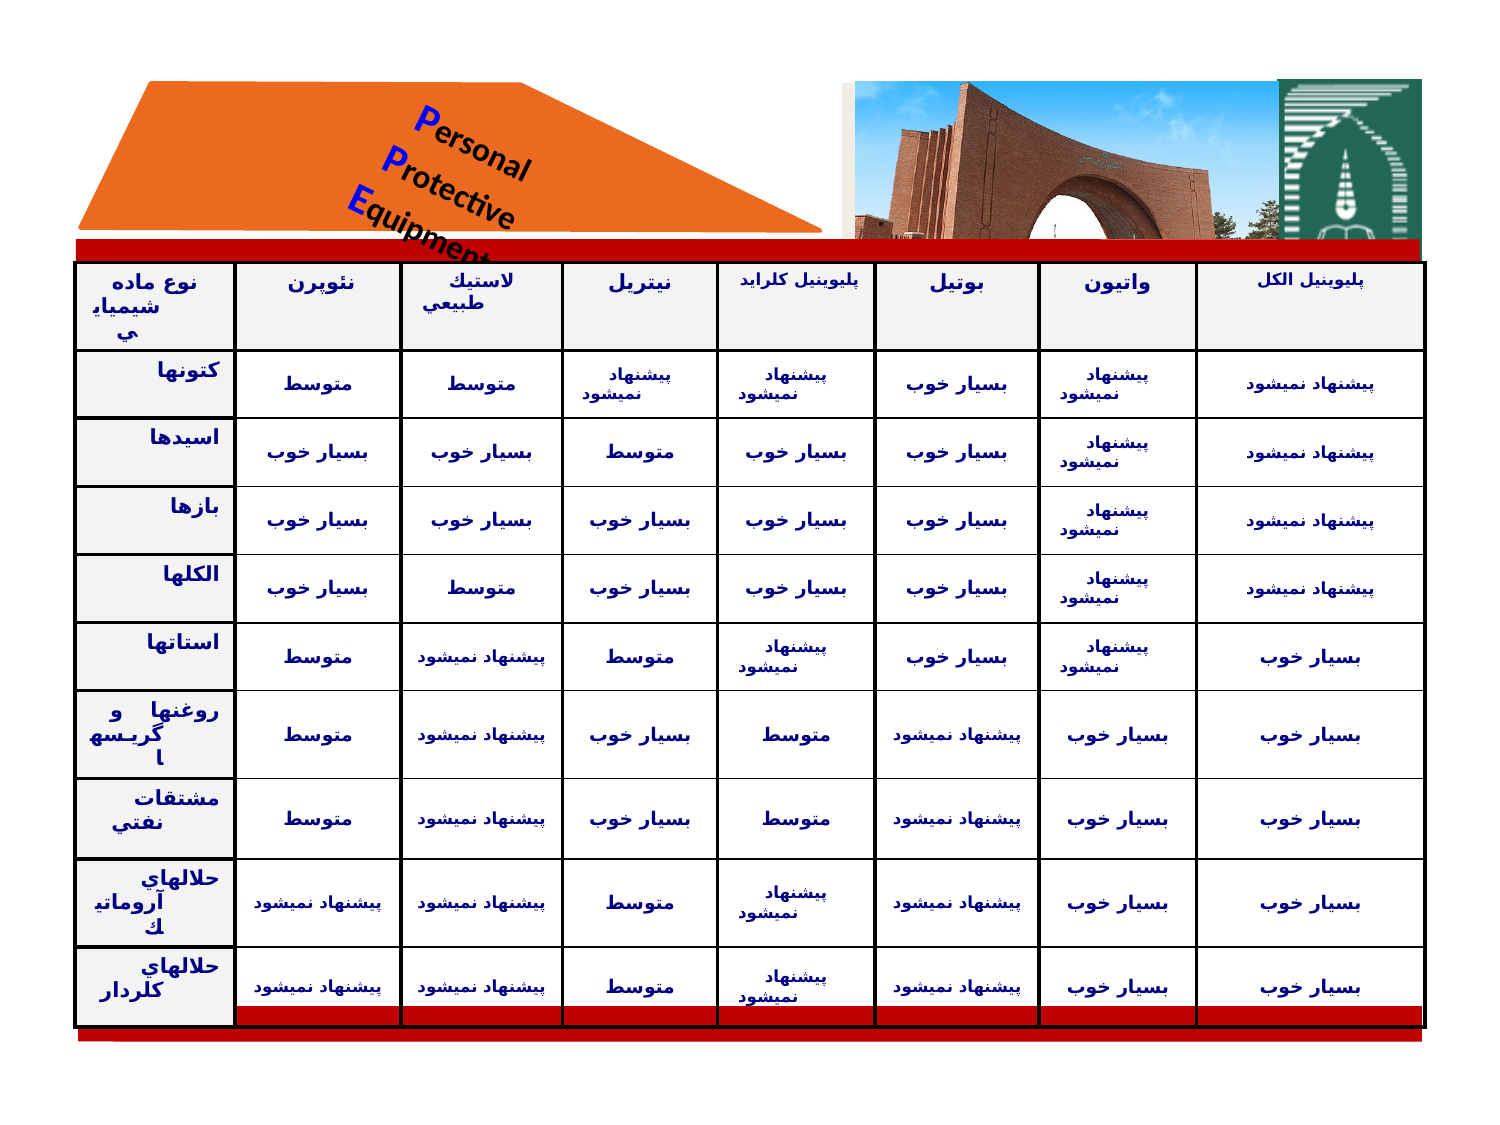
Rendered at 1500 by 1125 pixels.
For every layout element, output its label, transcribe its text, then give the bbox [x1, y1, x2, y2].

table_cell پيشنهاد نميشود [403, 948, 561, 1025]
table_cell بسيار خوب [1041, 948, 1195, 1025]
table_cell استاتها [77, 624, 233, 689]
table_cell پيشنهاد نميشود [403, 691, 561, 778]
table_cell بسيار خوب [564, 779, 716, 858]
table_cell پيشنهاد نميشود [403, 779, 561, 858]
picture [855, 79, 1422, 261]
table_cell پيشنهاد نميشود [877, 860, 1037, 946]
table_cell پيشنهاد نميشود [1198, 555, 1423, 622]
table_cell بسيار خوب [1198, 691, 1423, 778]
table_cell بسيار خوب [403, 487, 561, 554]
table_cell پيشنهاد نميشود [403, 624, 561, 690]
table_cell متوسط [237, 624, 399, 690]
table_cell متوسط [564, 624, 716, 690]
table_cell حلالهاي آروماتيك [77, 861, 233, 945]
table_cell بسيار خوب [1198, 624, 1423, 690]
table_cell بسيار خوب [719, 487, 873, 554]
table_cell متوسط [719, 779, 873, 858]
table_header نيتريل [564, 264, 716, 349]
table_cell متوسط [719, 691, 873, 778]
table_cell بسيار خوب [237, 487, 399, 554]
table_cell بسيار خوب [237, 419, 399, 486]
table_header نئوپرن [237, 264, 399, 349]
table_header نوع ماده شيميايي [77, 264, 233, 349]
table_cell بسيار خوب [877, 352, 1037, 417]
table_cell پيشنهاد نميشود [1041, 487, 1195, 554]
table_cell پيشنهاد نميشود [237, 860, 399, 946]
table_cell بسيار خوب [564, 555, 716, 622]
table_cell پيشنهاد نميشود [237, 948, 399, 1025]
table_cell متوسط [564, 948, 716, 1025]
table_cell پيشنهاد نميشود [719, 352, 873, 417]
table_cell بسيار خوب [1041, 691, 1195, 778]
table_cell پيشنهاد نميشود [564, 352, 716, 417]
table_cell پيشنهاد نميشود [719, 624, 873, 690]
table_cell روغنها و گريسها [77, 692, 233, 777]
table_cell بسيار خوب [403, 419, 561, 486]
table_cell بسيار خوب [719, 419, 873, 486]
table_cell پيشنهاد نميشود [1198, 487, 1423, 554]
table_cell متوسط [237, 691, 399, 778]
table_cell مشتقات نفتي [77, 780, 233, 857]
table_cell الكلها [77, 556, 233, 621]
table_header پلي­وينيل الكل [1198, 264, 1423, 349]
table_header واتيون [1041, 264, 1195, 349]
table_cell بسيار خوب [877, 624, 1037, 690]
table_cell بسيار خوب [1198, 779, 1423, 858]
table_header پلي­وينيل كلرايد [719, 264, 873, 349]
table_cell اسيدها [77, 420, 233, 485]
table_cell بسيار خوب [1198, 948, 1423, 1025]
table_cell پيشنهاد نميشود [1198, 419, 1423, 486]
table_cell بسيار خوب [237, 555, 399, 622]
table_cell پيشنهاد نميشود [1198, 352, 1423, 417]
table_cell پيشنهاد نميشود [877, 691, 1037, 778]
table_cell بسيار خوب [877, 419, 1037, 486]
table_cell كتونها [77, 352, 233, 416]
table_cell بسيار خوب [1198, 860, 1423, 946]
table_cell بسيار خوب [1041, 860, 1195, 946]
table_cell پيشنهاد نميشود [719, 860, 873, 946]
table_cell پيشنهاد نميشود [877, 948, 1037, 1025]
table_cell بسيار خوب [1041, 779, 1195, 858]
table_cell پيشنهاد نميشود [403, 860, 561, 946]
table_cell پيشنهاد نميشود [1041, 352, 1195, 417]
table_cell بسيار خوب [877, 487, 1037, 554]
table_cell متوسط [564, 419, 716, 486]
table_cell بسيار خوب [564, 691, 716, 778]
table_cell بسيار خوب [877, 555, 1037, 622]
table_cell بسيار خوب [719, 555, 873, 622]
table_header لاستيك طبيعي [403, 264, 561, 349]
table_cell متوسط [403, 352, 561, 417]
table_cell پيشنهاد نميشود [877, 779, 1037, 858]
table_cell حلالهاي كلردار [77, 949, 233, 1025]
table_cell متوسط [237, 352, 399, 417]
table_cell بسيار خوب [564, 487, 716, 554]
table_cell پيشنهاد نميشود [1041, 419, 1195, 486]
table_header بوتيل [877, 264, 1037, 349]
table_cell پيشنهاد نميشود [1041, 624, 1195, 690]
table_cell متوسط [564, 860, 716, 946]
table_cell متوسط [403, 555, 561, 622]
table_cell پيشنهاد نميشود [1041, 555, 1195, 622]
table_cell متوسط [237, 779, 399, 858]
table_cell پيشنهاد نميشود [719, 948, 873, 1025]
table_cell بازها [77, 488, 233, 553]
